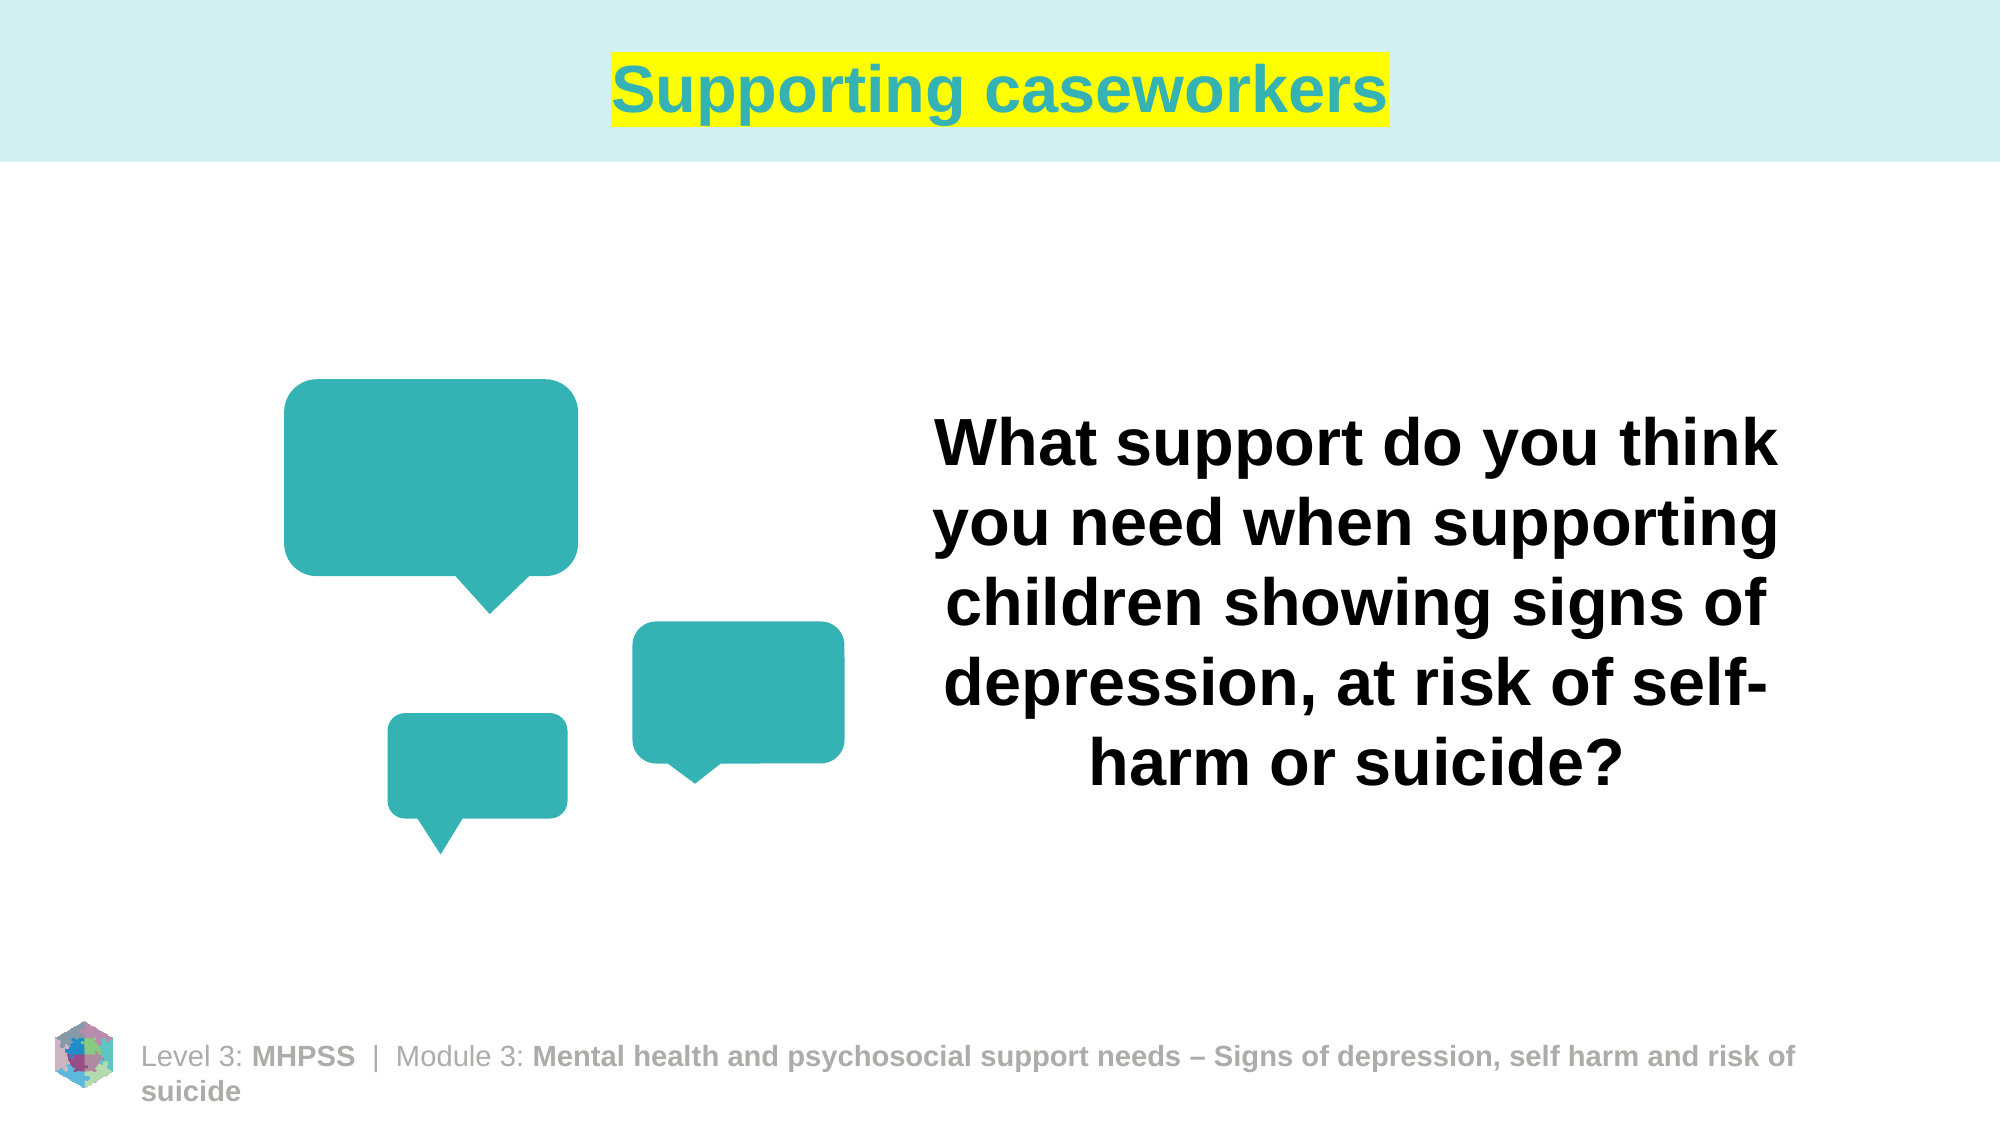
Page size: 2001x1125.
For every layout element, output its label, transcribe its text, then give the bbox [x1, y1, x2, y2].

text_box What support do you think you need when supporting children showing signs of depression, at risk of self-harm or suicide? [870, 337, 1844, 861]
picture [55, 1021, 113, 1088]
title Supporting caseworkers [137, 19, 1863, 163]
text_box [283, 378, 845, 819]
